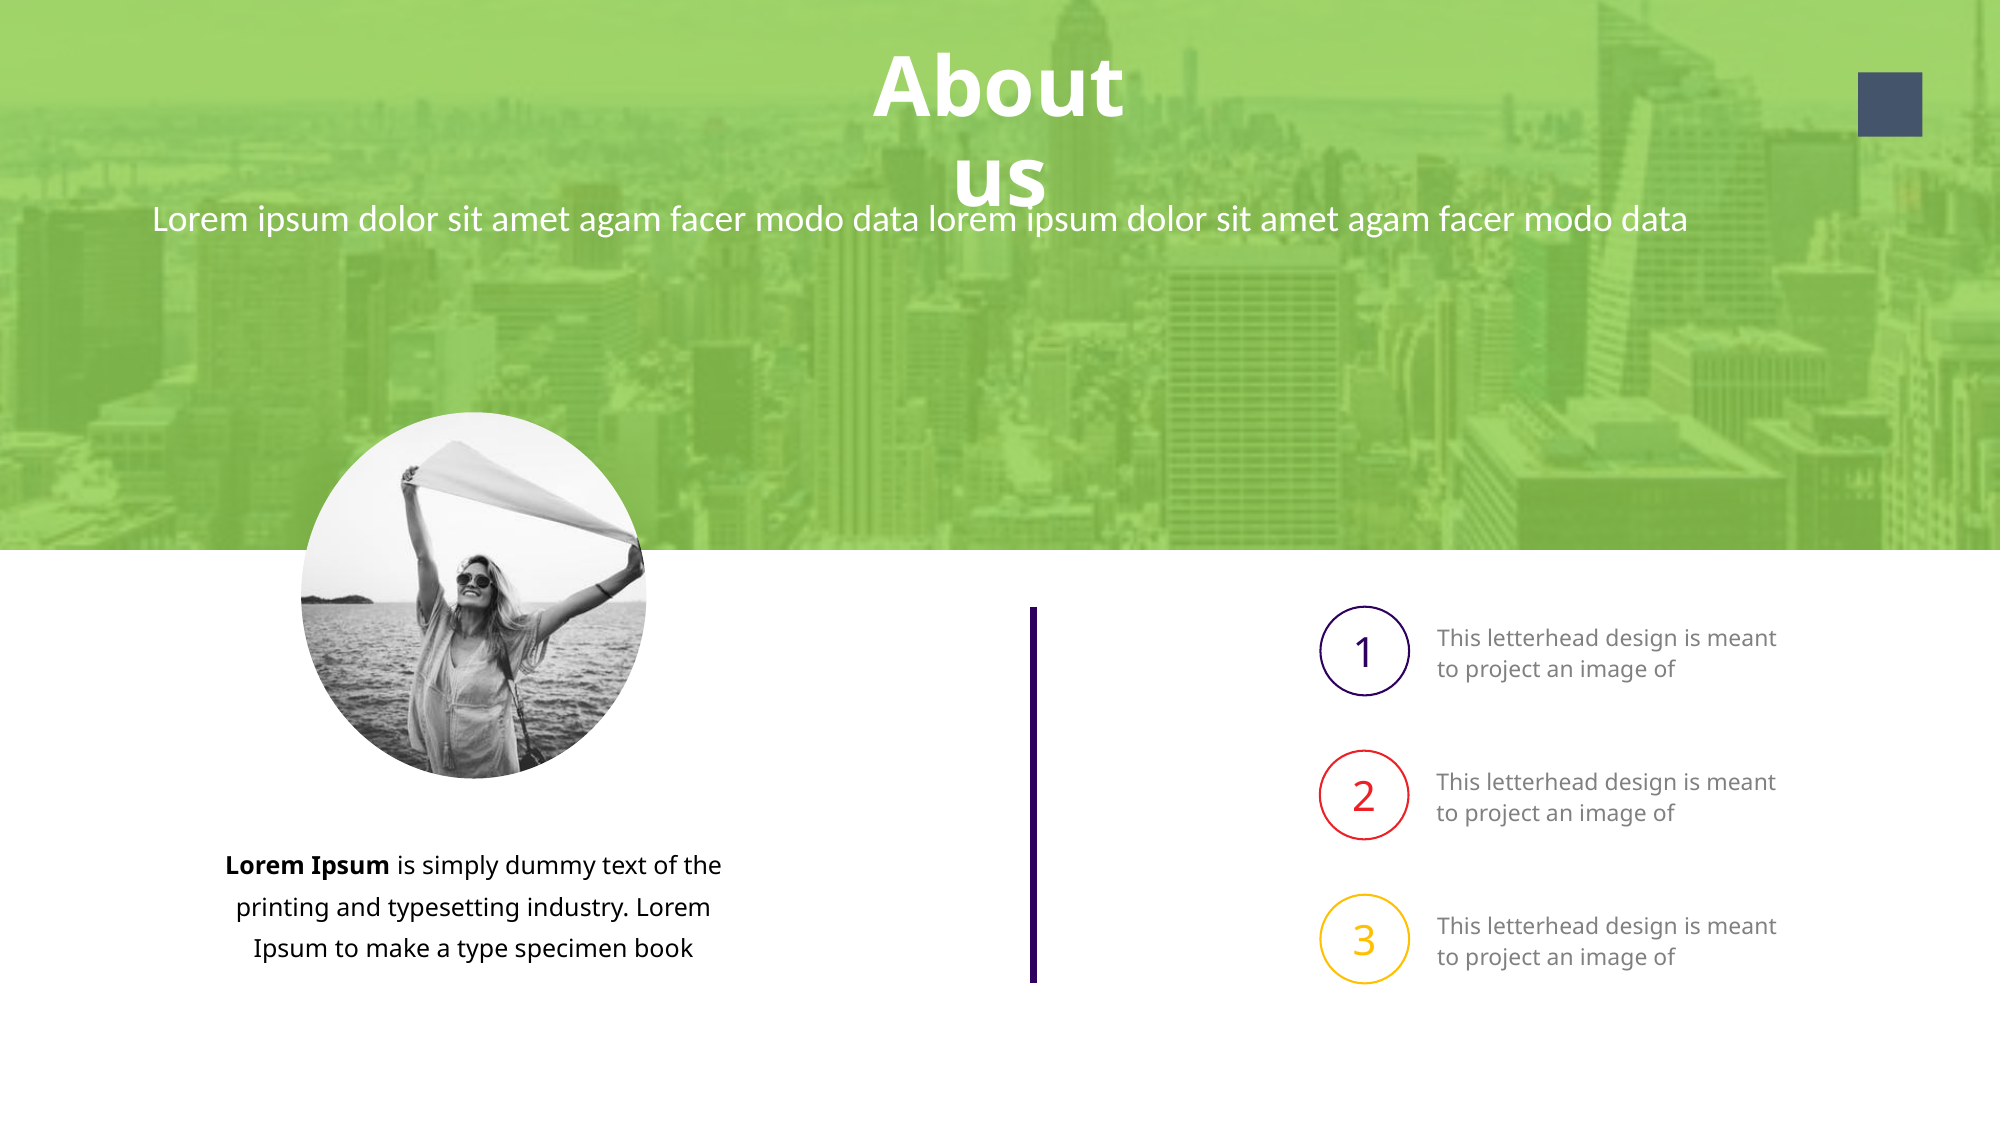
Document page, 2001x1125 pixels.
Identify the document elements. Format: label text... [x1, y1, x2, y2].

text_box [1319, 750, 1784, 840]
picture [0, 0, 2000, 779]
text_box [1320, 606, 1783, 696]
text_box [1320, 894, 1799, 984]
text_box Lorem Ipsum is simply dummy text of the printing and typesetting industry. Lorem Ipsum to make a type specimen book [201, 830, 747, 971]
